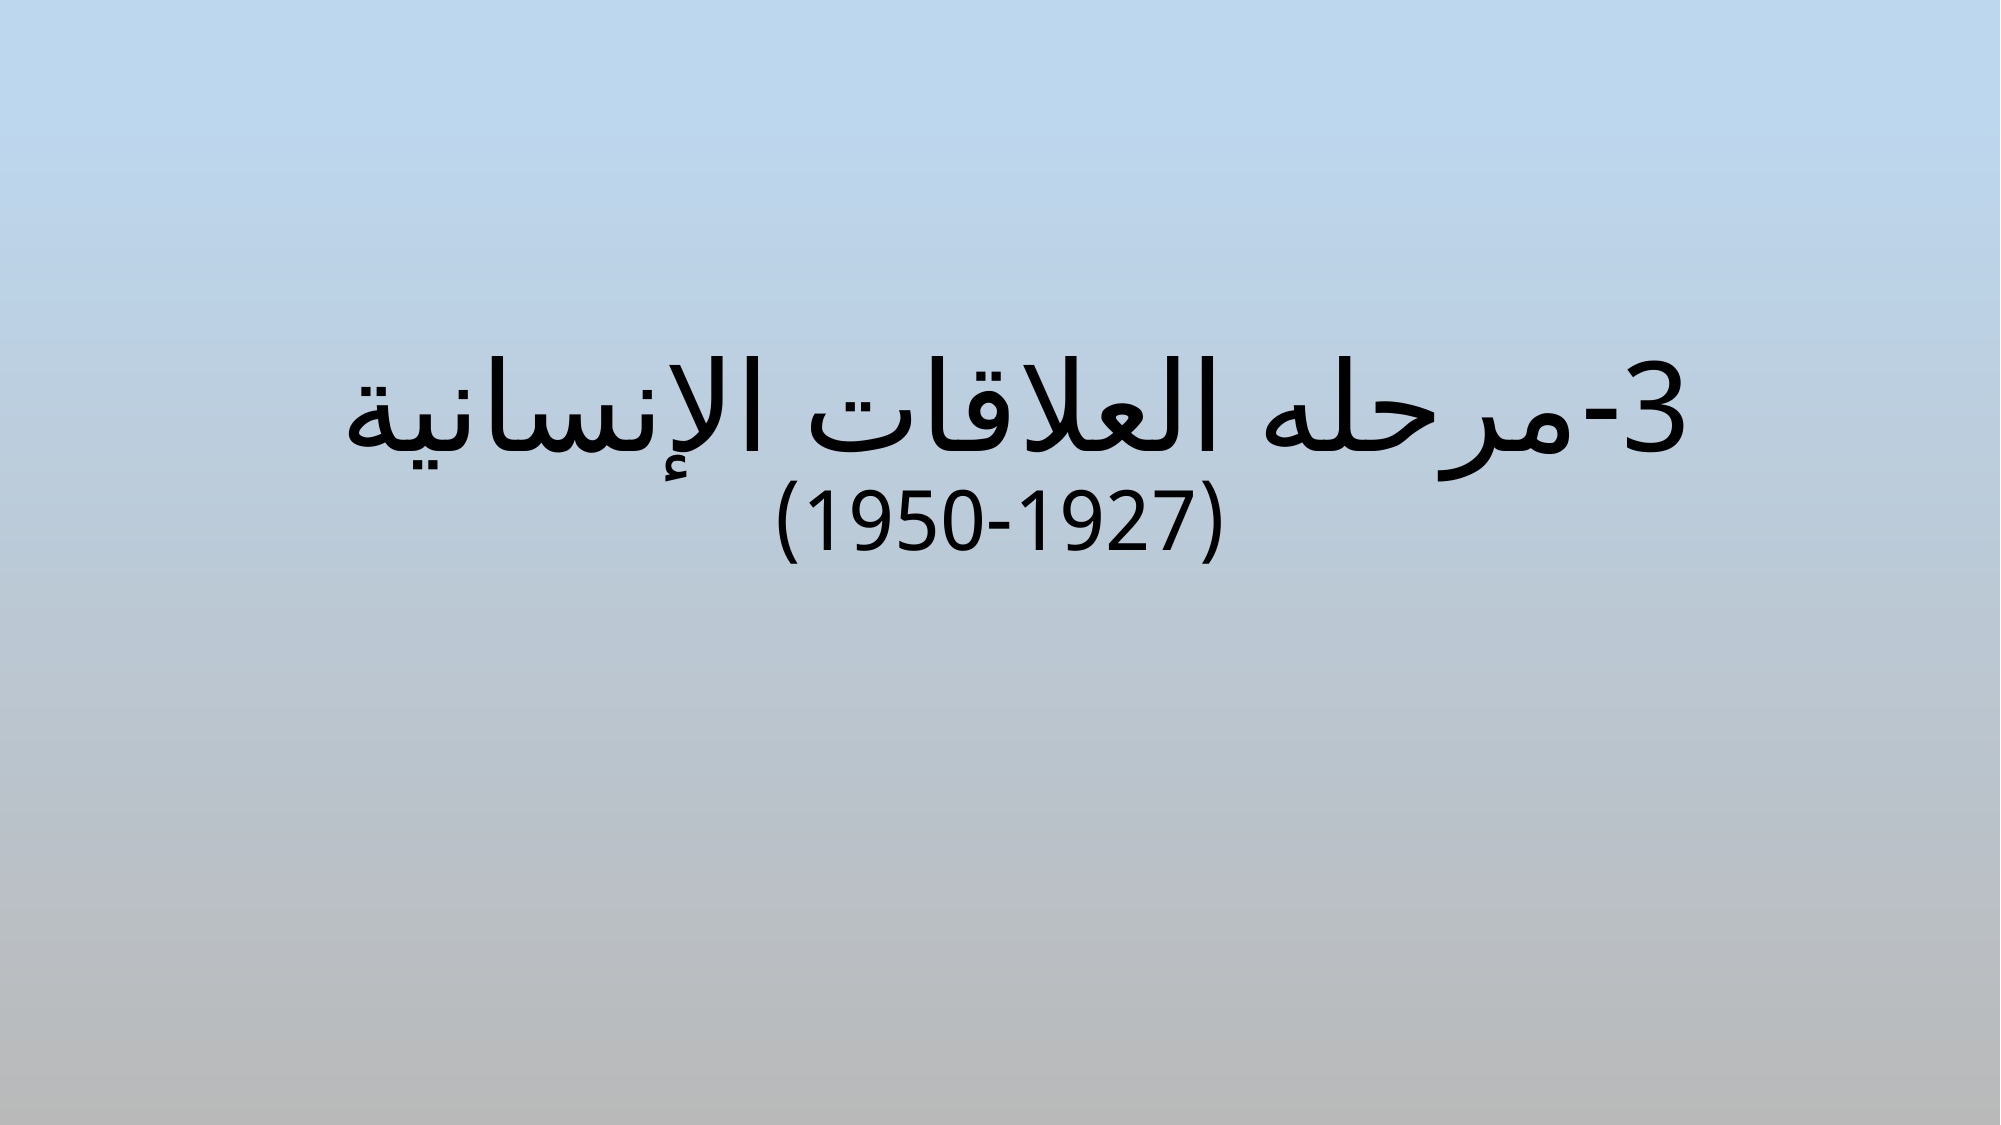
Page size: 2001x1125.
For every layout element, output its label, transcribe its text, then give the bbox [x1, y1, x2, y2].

title 3-مرحله العلاقات الإنسانية (1927-1950) [249, 184, 1750, 576]
